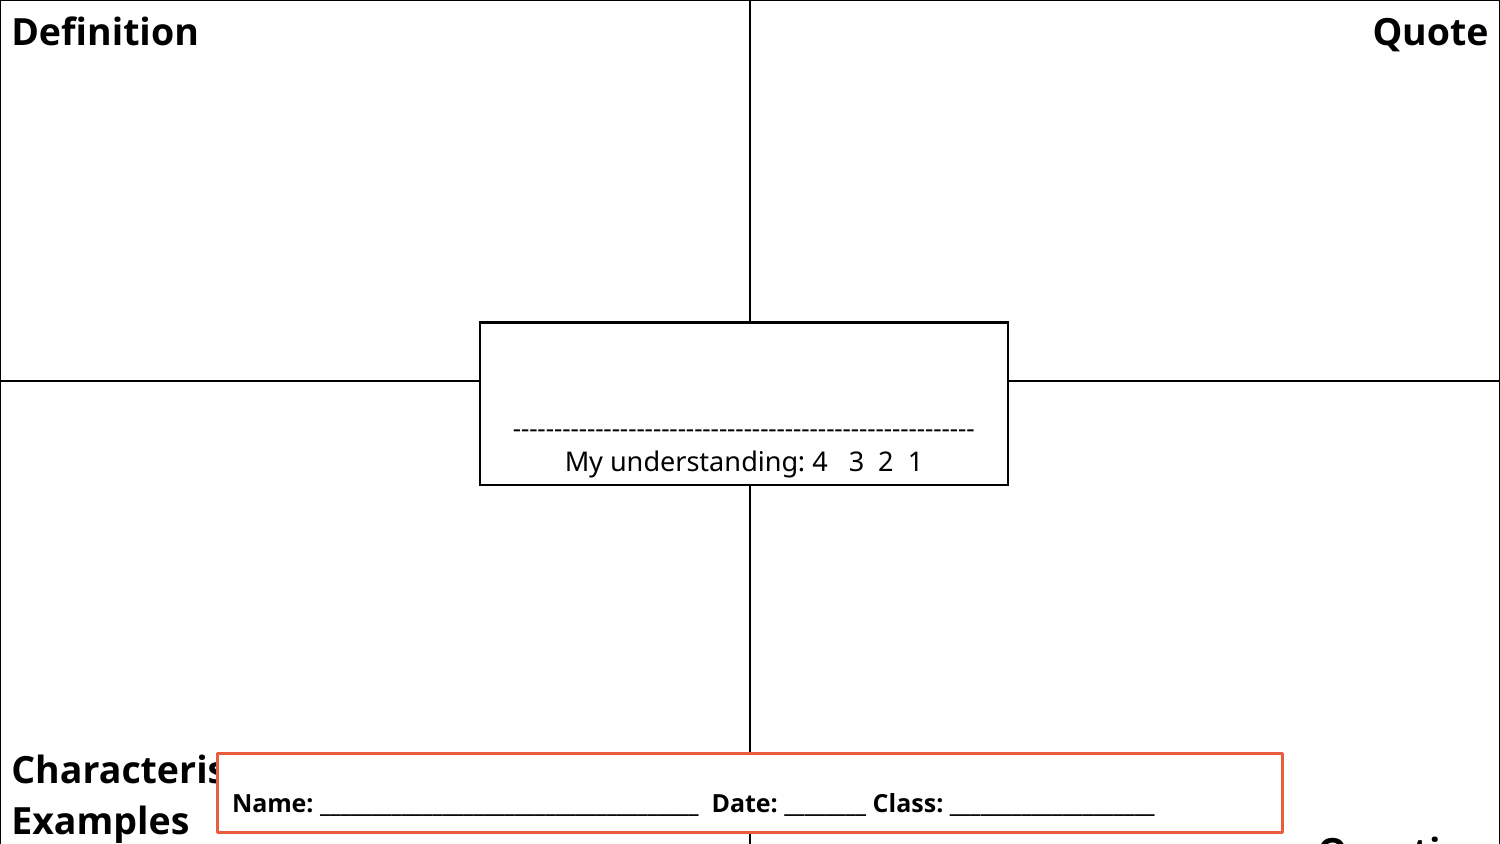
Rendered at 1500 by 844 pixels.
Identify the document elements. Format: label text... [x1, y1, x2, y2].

table_cell Question [751, 382, 1499, 844]
table_header Definition [1, 1, 749, 380]
text_box -------------------------------------------------------- My understanding: 4 3 2 1 [480, 322, 1008, 486]
text_box Name: _____________________________________ Date: ________ Class: ____________________ [217, 753, 1283, 833]
table_cell Characteristics/ Examples [1, 382, 749, 844]
table_header Quote [751, 1, 1499, 380]
